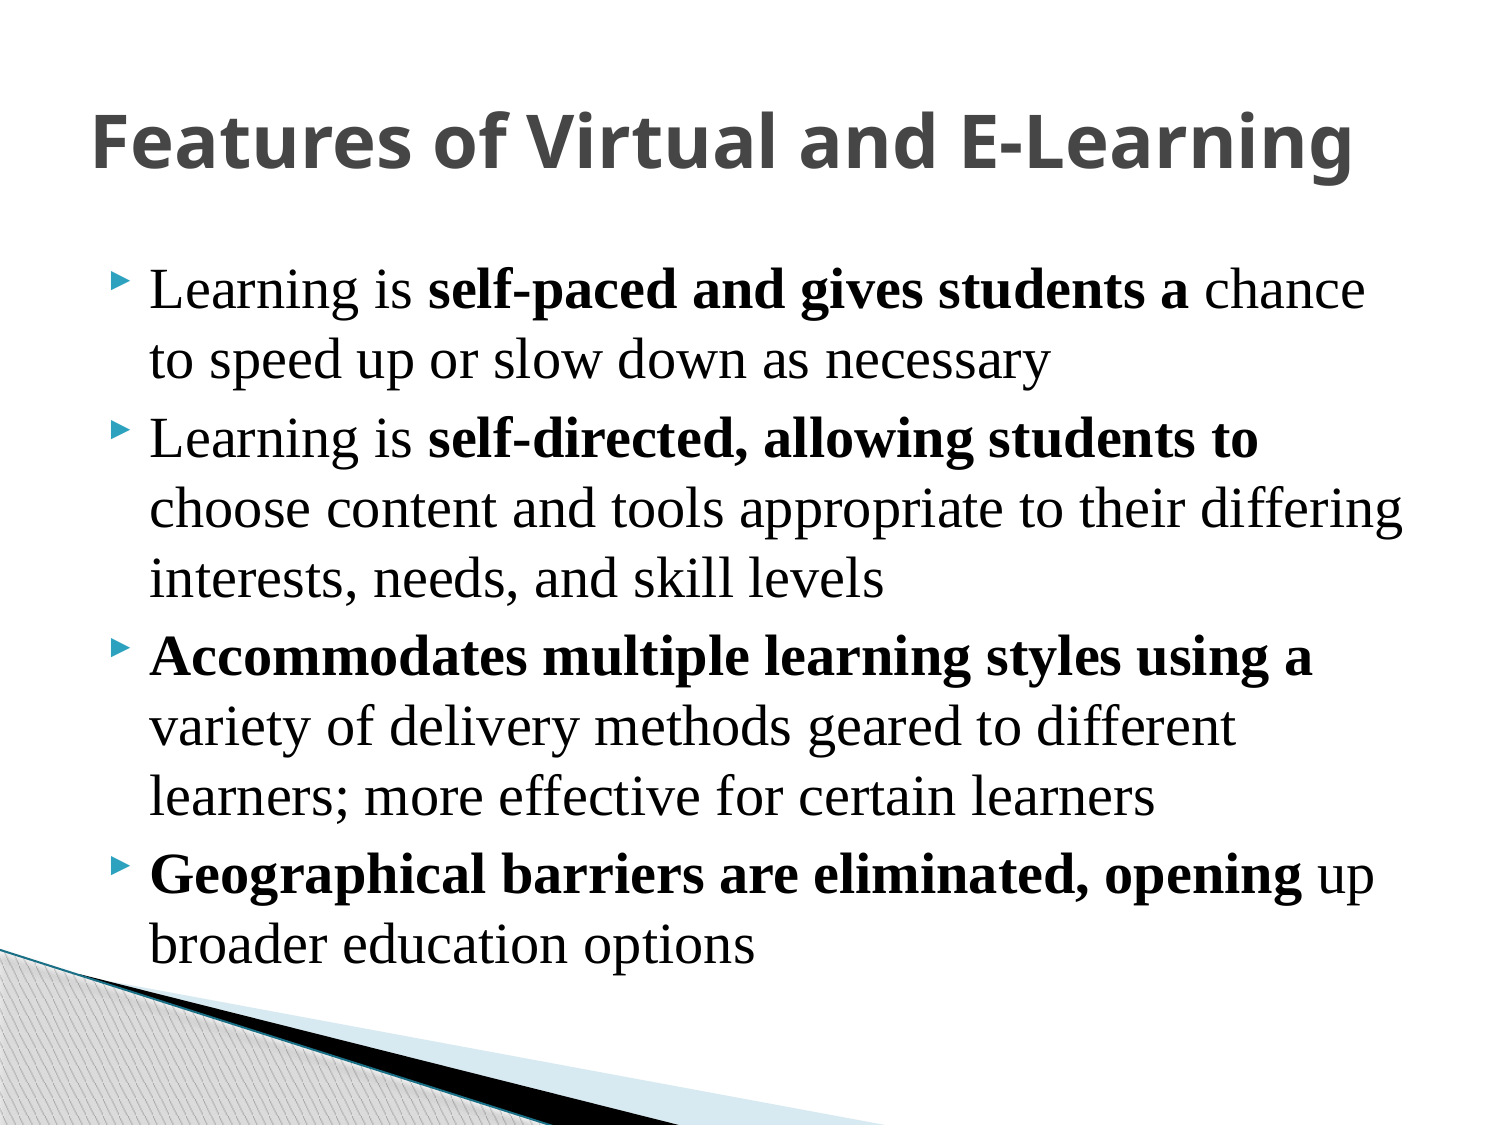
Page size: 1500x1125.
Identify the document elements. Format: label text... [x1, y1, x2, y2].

title Features of Virtual and E-Learning [75, 45, 1425, 233]
list Learning is self-paced and gives students a chance to speed up or slow down as necessary Learning is self-directed, allowing students to choose content and tools appropriate to their differing interests, needs, and skill levels Accommodates multiple learning styles using a variety of delivery methods geared to different learners; more effective for certain learners Geographical barriers are eliminated, opening up broader education options [75, 243, 1425, 986]
